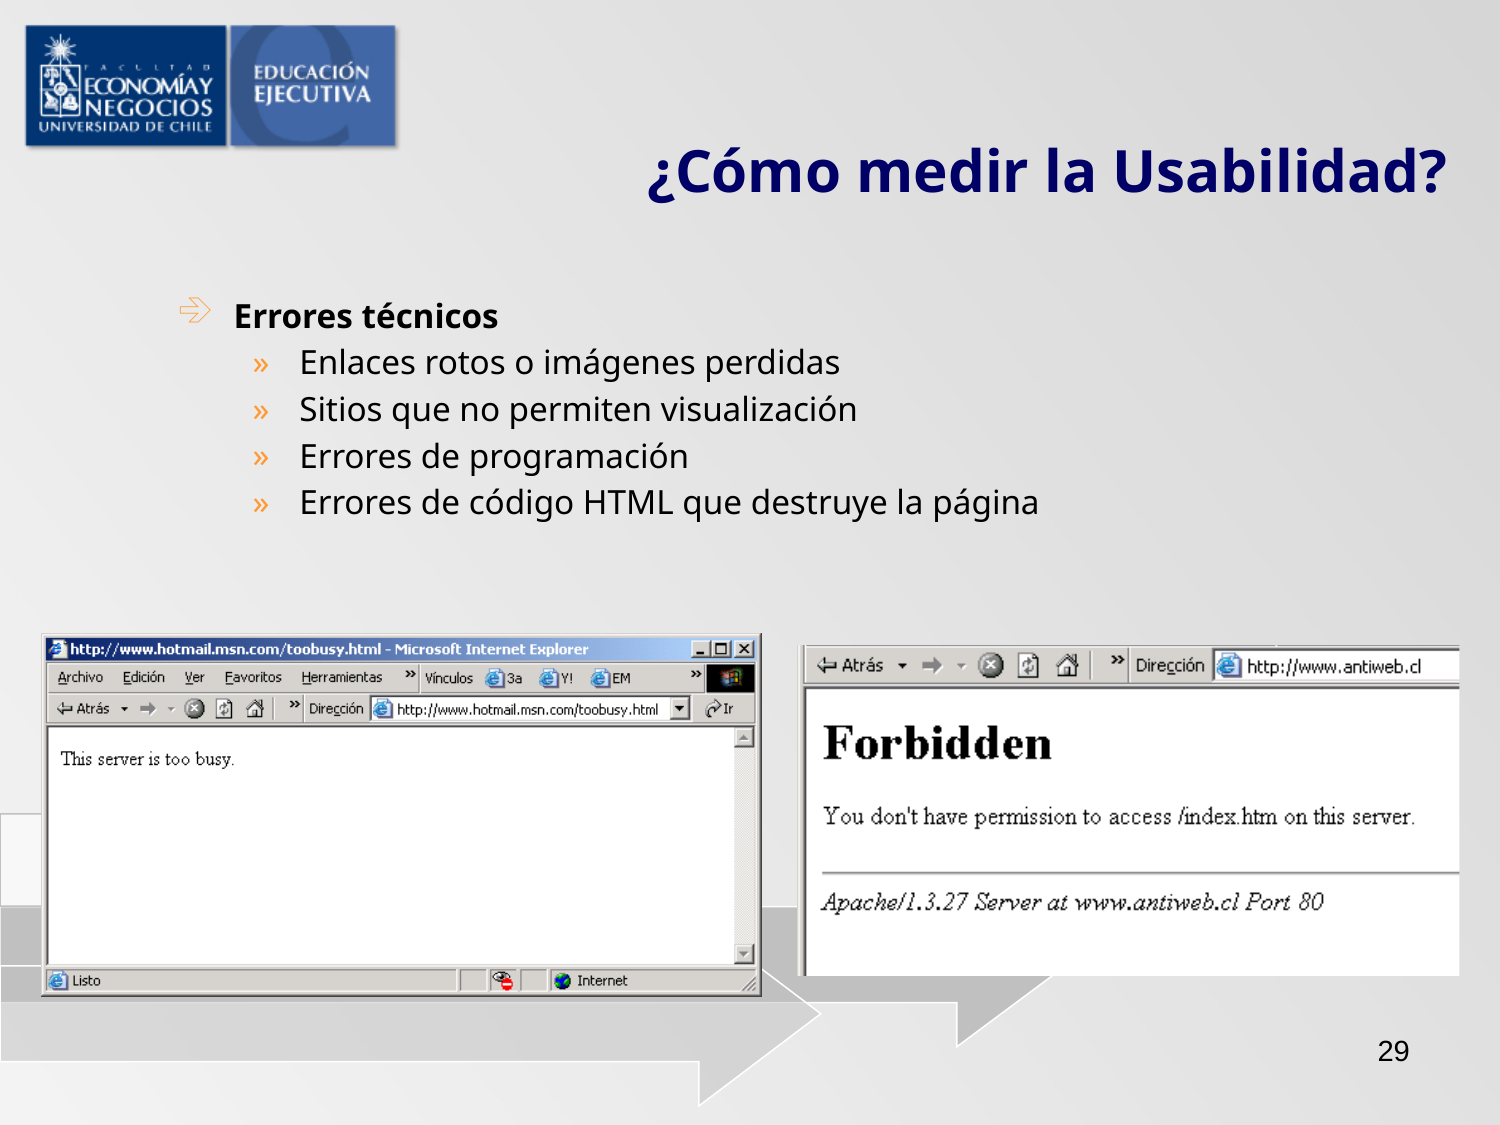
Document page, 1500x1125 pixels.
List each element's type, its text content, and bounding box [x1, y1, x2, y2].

slide_number 29 [1074, 1024, 1426, 1103]
picture [0, 0, 1500, 1125]
title ¿Cómo medir la Usabilidad? [162, 74, 1463, 263]
list Errores técnicos Enlaces rotos o imágenes perdidas Sitios que no permiten visualización Errores de programación Errores de código HTML que destruye la página [162, 287, 1463, 1001]
picture [796, 644, 1460, 977]
